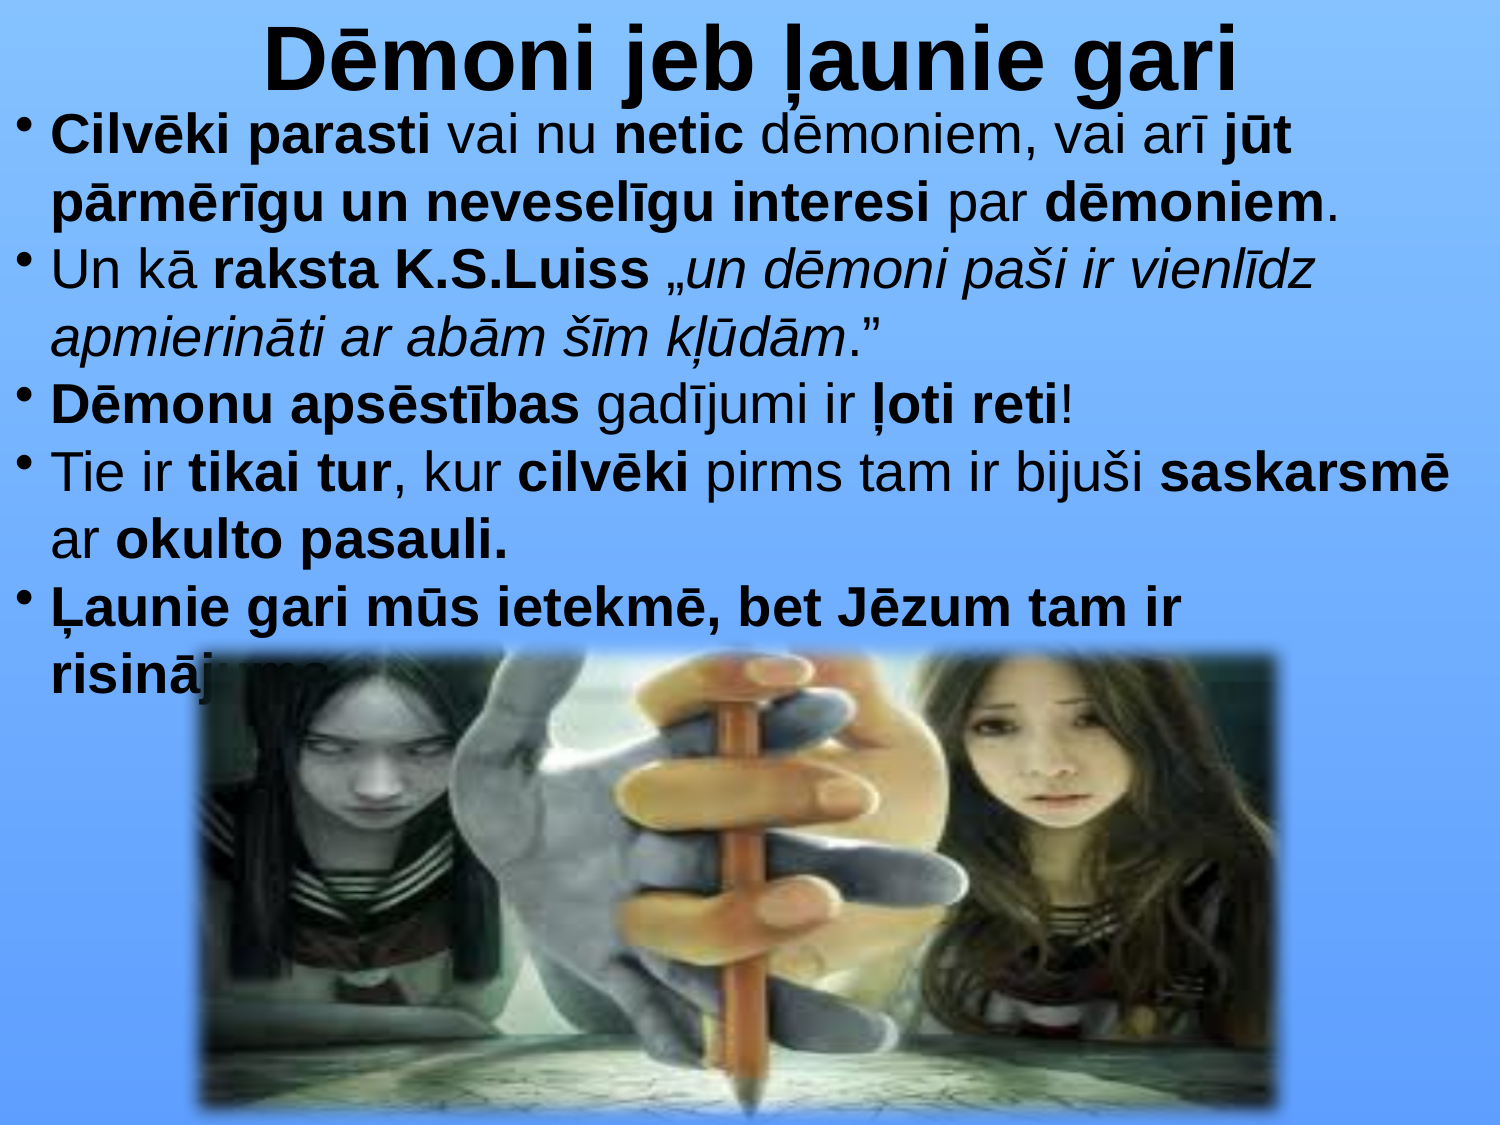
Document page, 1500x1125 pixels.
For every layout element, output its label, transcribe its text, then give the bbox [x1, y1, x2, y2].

picture [182, 638, 1294, 1125]
text_box Cilvēki parasti vai nu netic dēmoniem, vai arī jūt pārmērīgu un neveselīgu interesi par dēmoniem. Un kā raksta K.S.Luiss „un dēmoni paši ir vienlīdz apmierināti ar abām šīm kļūdām.” Dēmonu apsēstības gadījumi ir ļoti reti! Tie ir tikai tur, kur cilvēki pirms tam ir bijuši saskarsmē ar okulto pasauli. Ļaunie gari mūs ietekmē, bet Jēzum tam ir risinājums. [0, 90, 1500, 713]
title Dēmoni jeb ļaunie gari [76, 0, 1428, 90]
